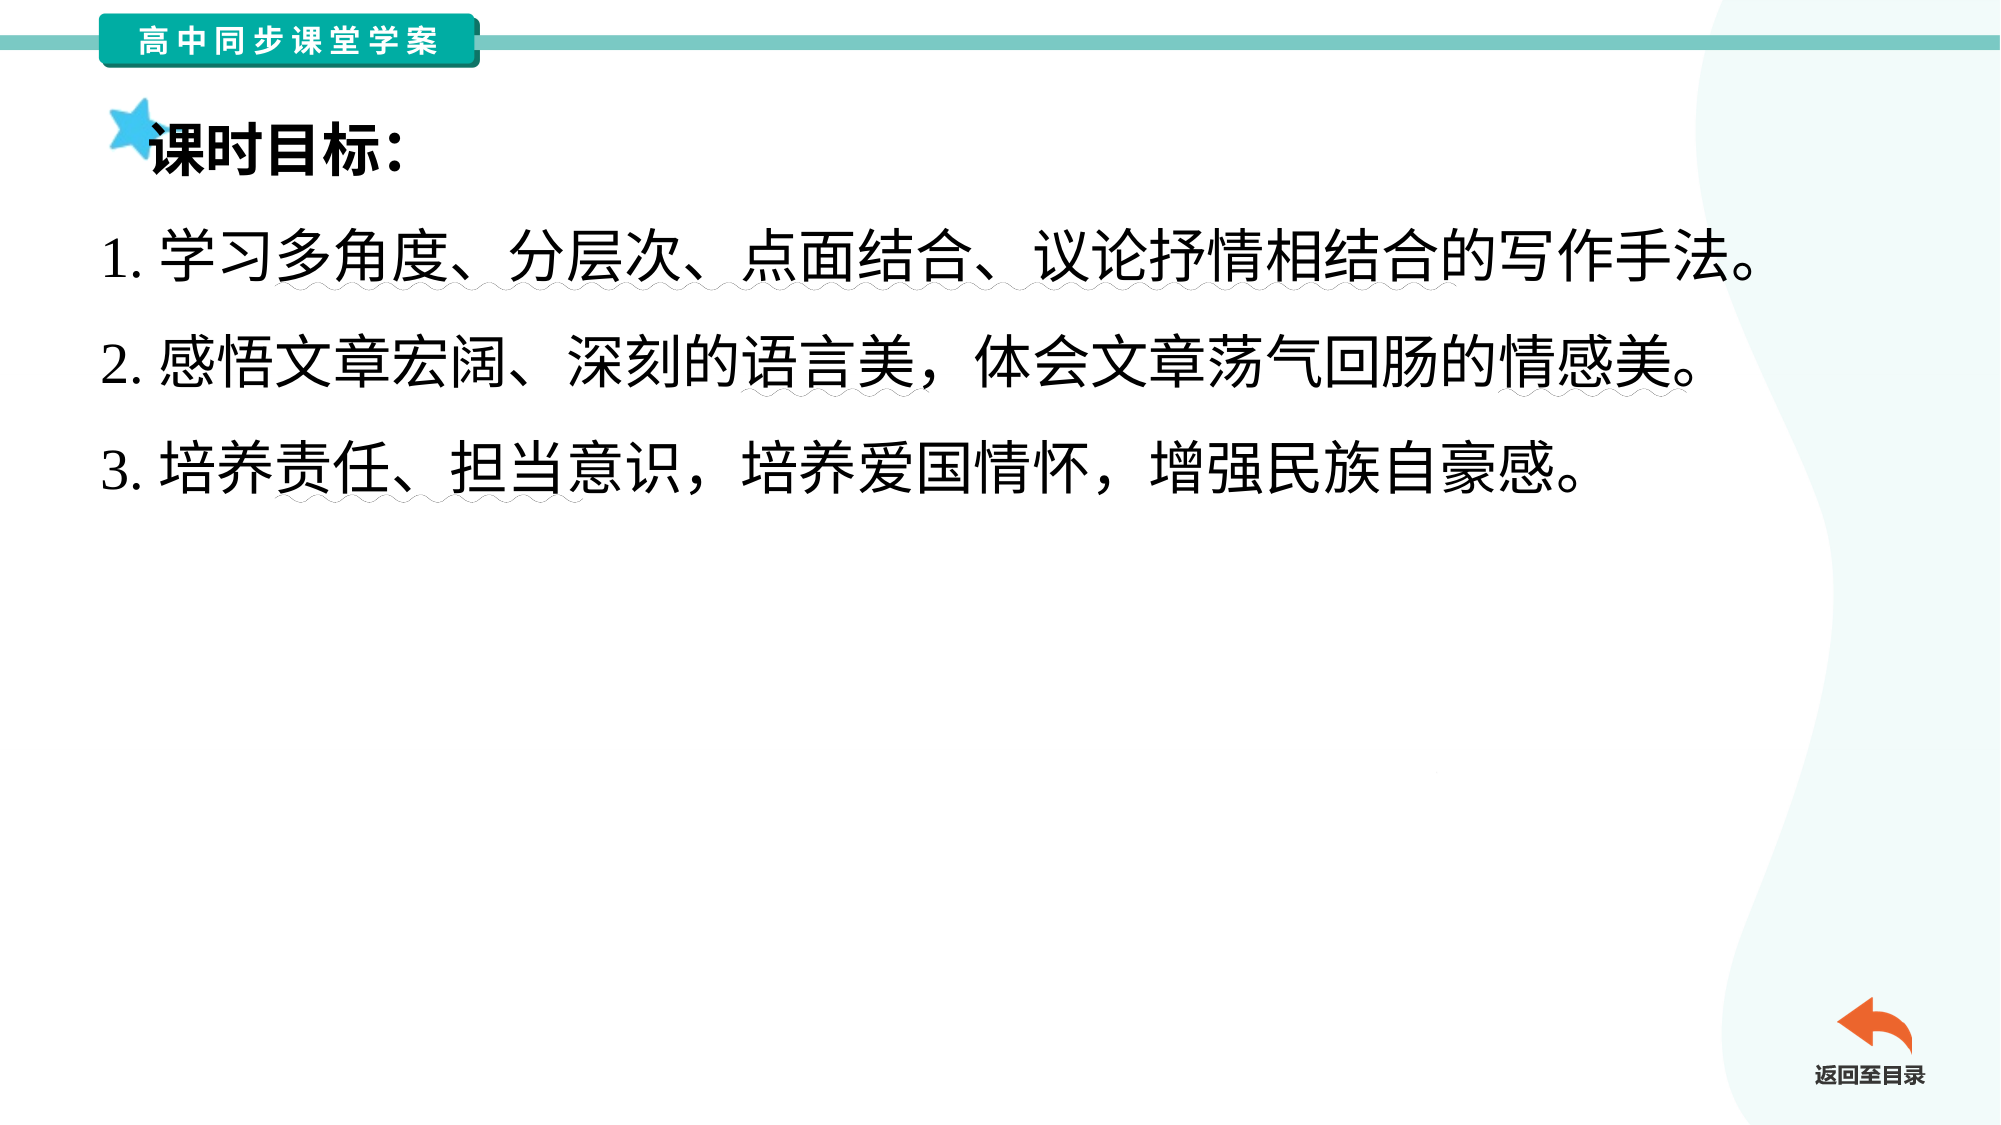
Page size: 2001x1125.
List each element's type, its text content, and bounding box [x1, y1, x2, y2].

picture [0, 0, 2000, 1125]
text_box 课时目标： 1.学习多角度、分层次、点面结合、议论抒情相结合的写作手法。 2.感悟文章宏阔、深刻的语言美，体会文章荡气回肠的情感美。 3.培养责任、担当意识，培养爱国情怀，增强民族自豪感。 [100, 76, 1899, 502]
